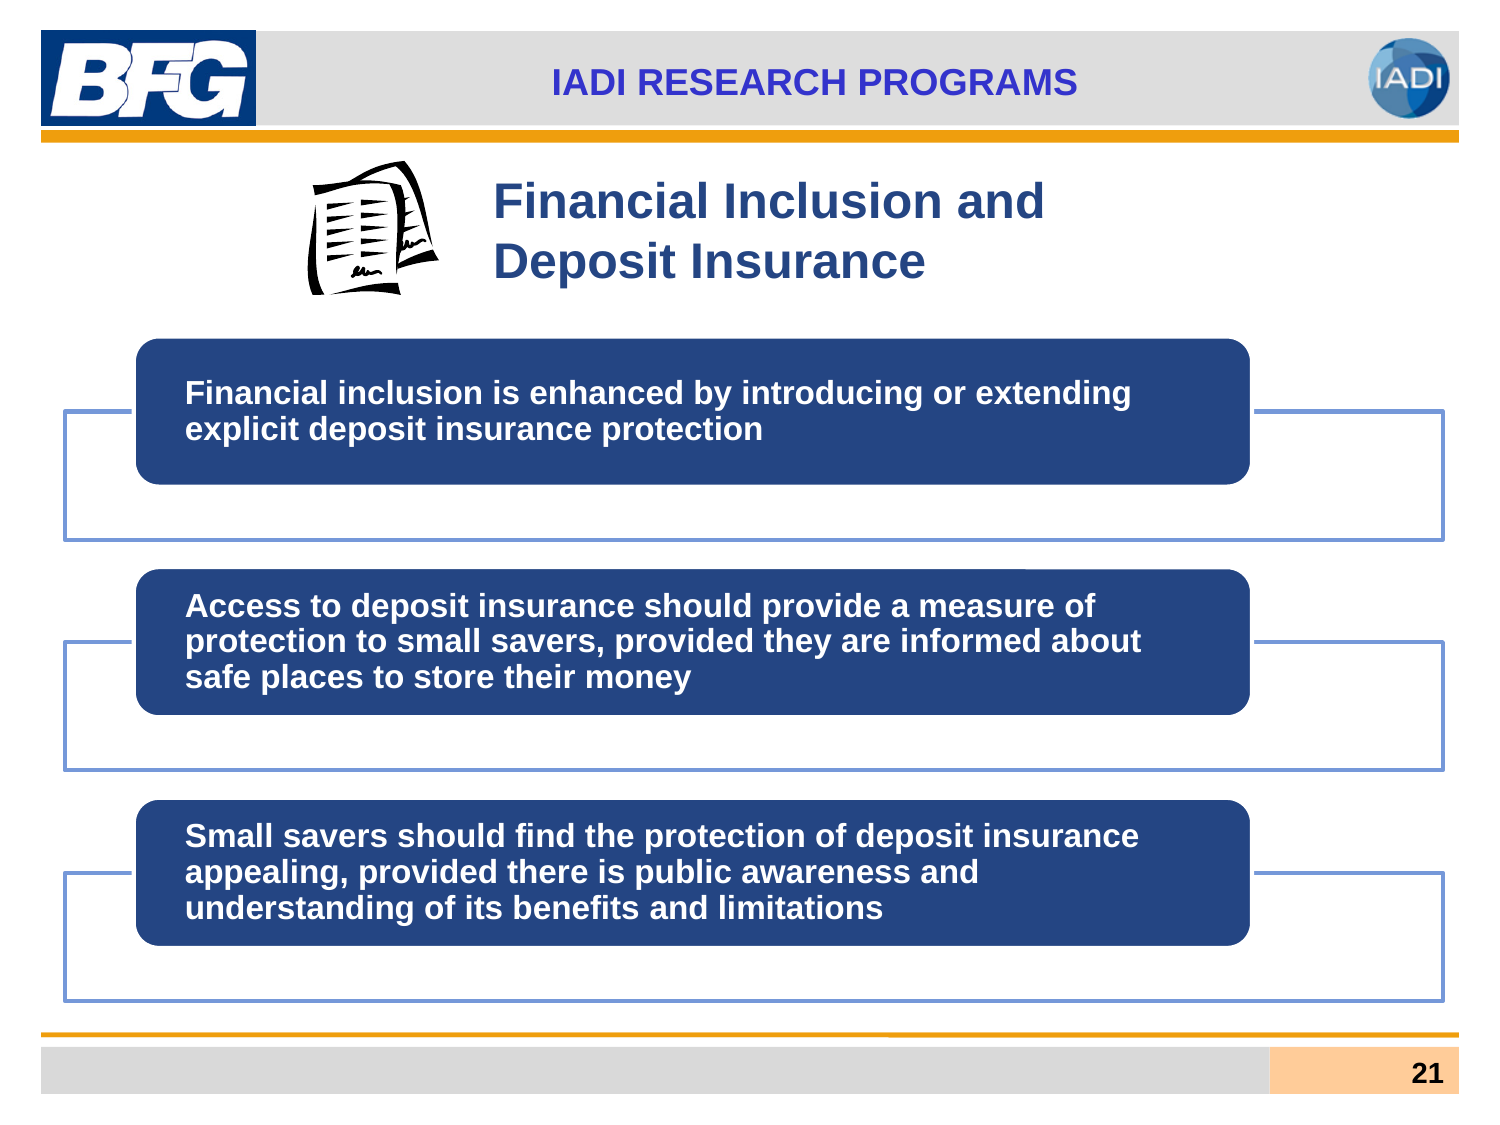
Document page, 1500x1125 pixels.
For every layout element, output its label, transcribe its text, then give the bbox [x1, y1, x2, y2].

picture [300, 160, 440, 296]
picture [1367, 38, 1451, 119]
text_box Financial Inclusion and Deposit Insurance [478, 160, 1081, 296]
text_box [64, 326, 1444, 1012]
picture [41, 30, 256, 126]
text_box IADI research programs [265, 50, 1365, 110]
